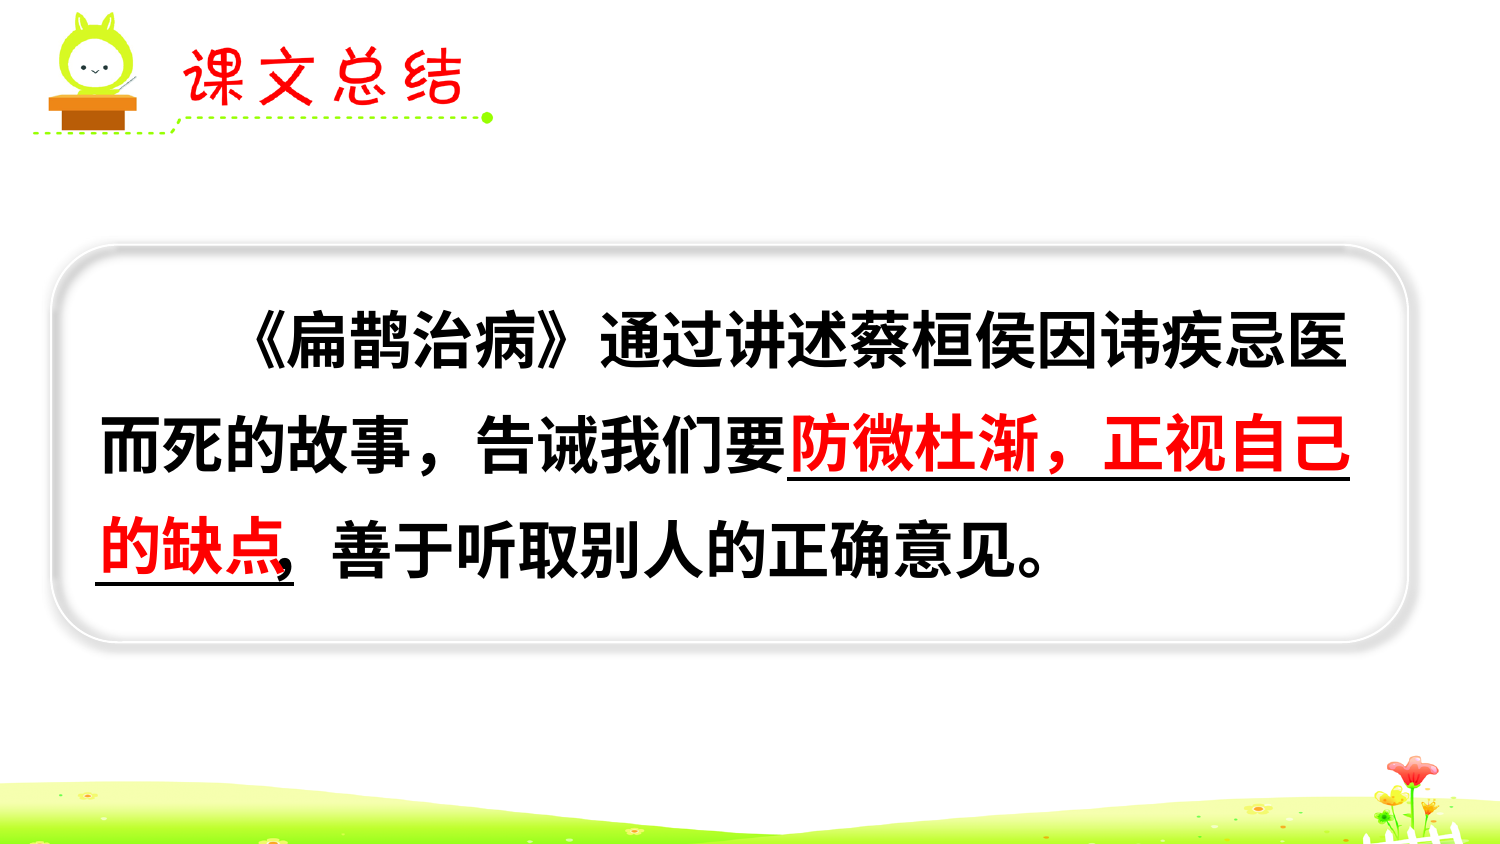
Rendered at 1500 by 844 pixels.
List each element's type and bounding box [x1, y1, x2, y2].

picture [0, 0, 1500, 844]
text_box [49, 243, 1410, 644]
